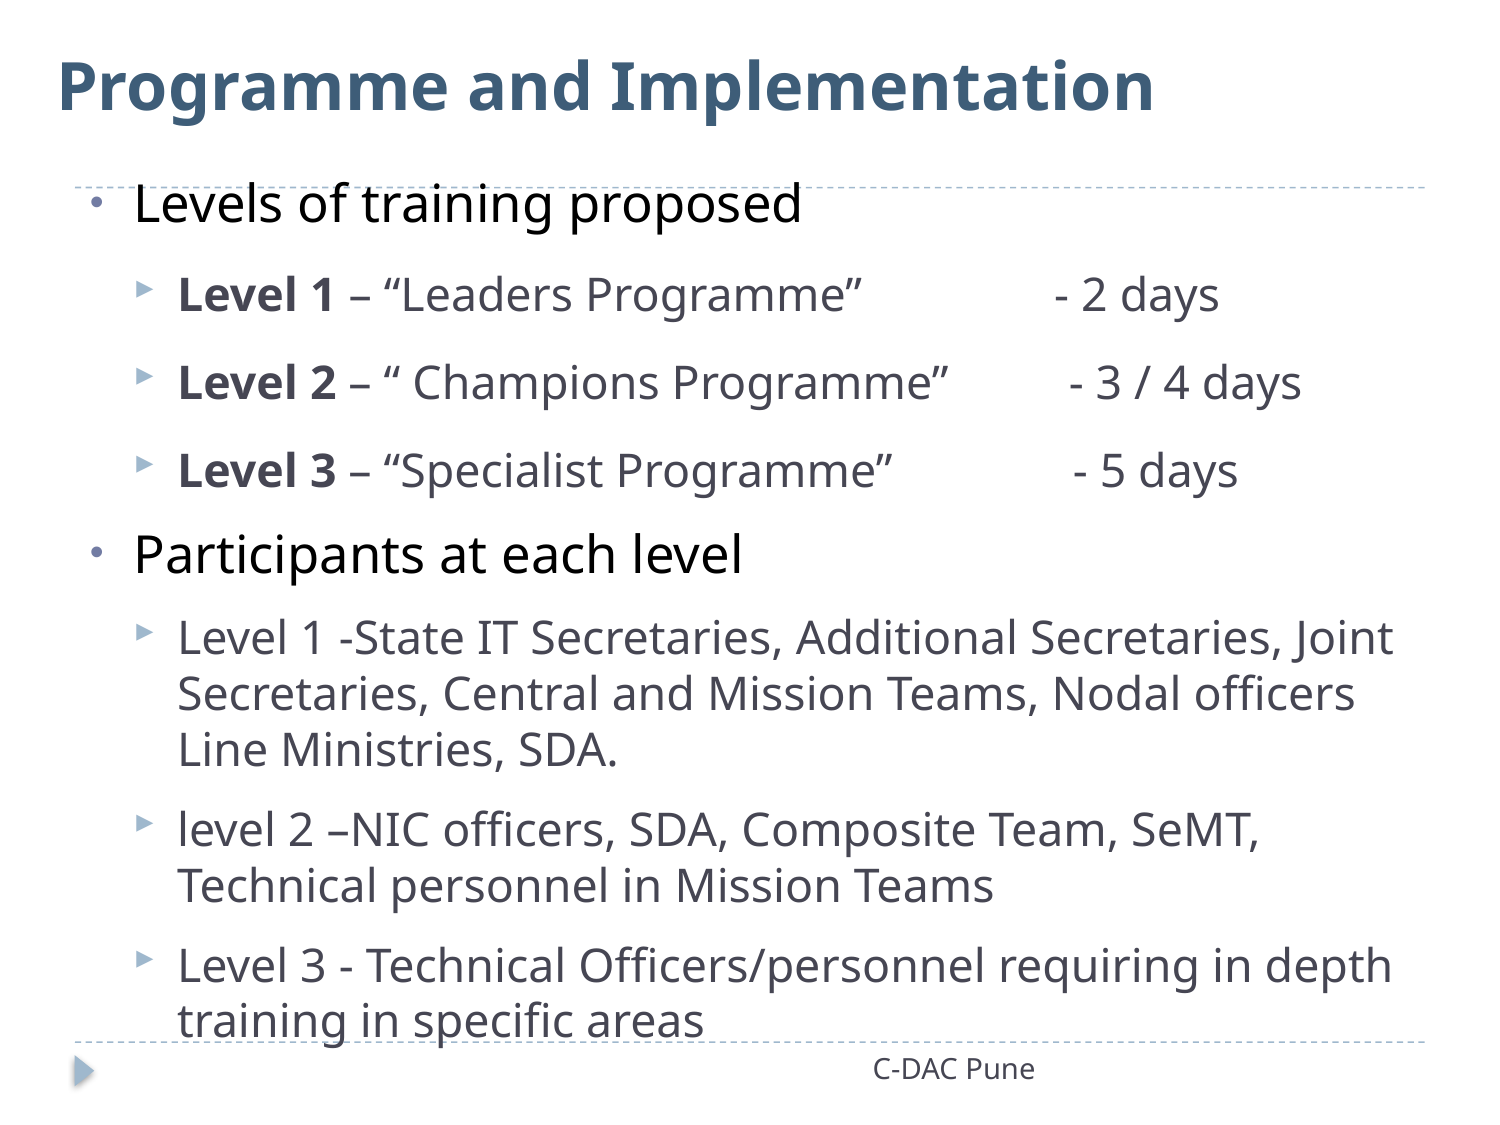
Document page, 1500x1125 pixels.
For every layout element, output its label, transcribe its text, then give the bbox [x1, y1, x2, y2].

footer C-DAC Pune [475, 1063, 1051, 1103]
title Programme and Implementation [41, 30, 1392, 131]
list Levels of training proposed Level 1 – “Leaders Programme” - 2 days Level 2 – “ Champions Programme” - 3 / 4 days Level 3 – “Specialist Programme” - 5 days Participants at each level Level 1 -State IT Secretaries, Additional Secretaries, Joint Secretaries, Central and Mission Teams, Nodal officers Line Ministries, SDA. level 2 –NIC officers, SDA, Composite Team, SeMT, Technical personnel in Mission Teams Level 3 - Technical Officers/personnel requiring in depth training in specific areas [75, 162, 1459, 1063]
